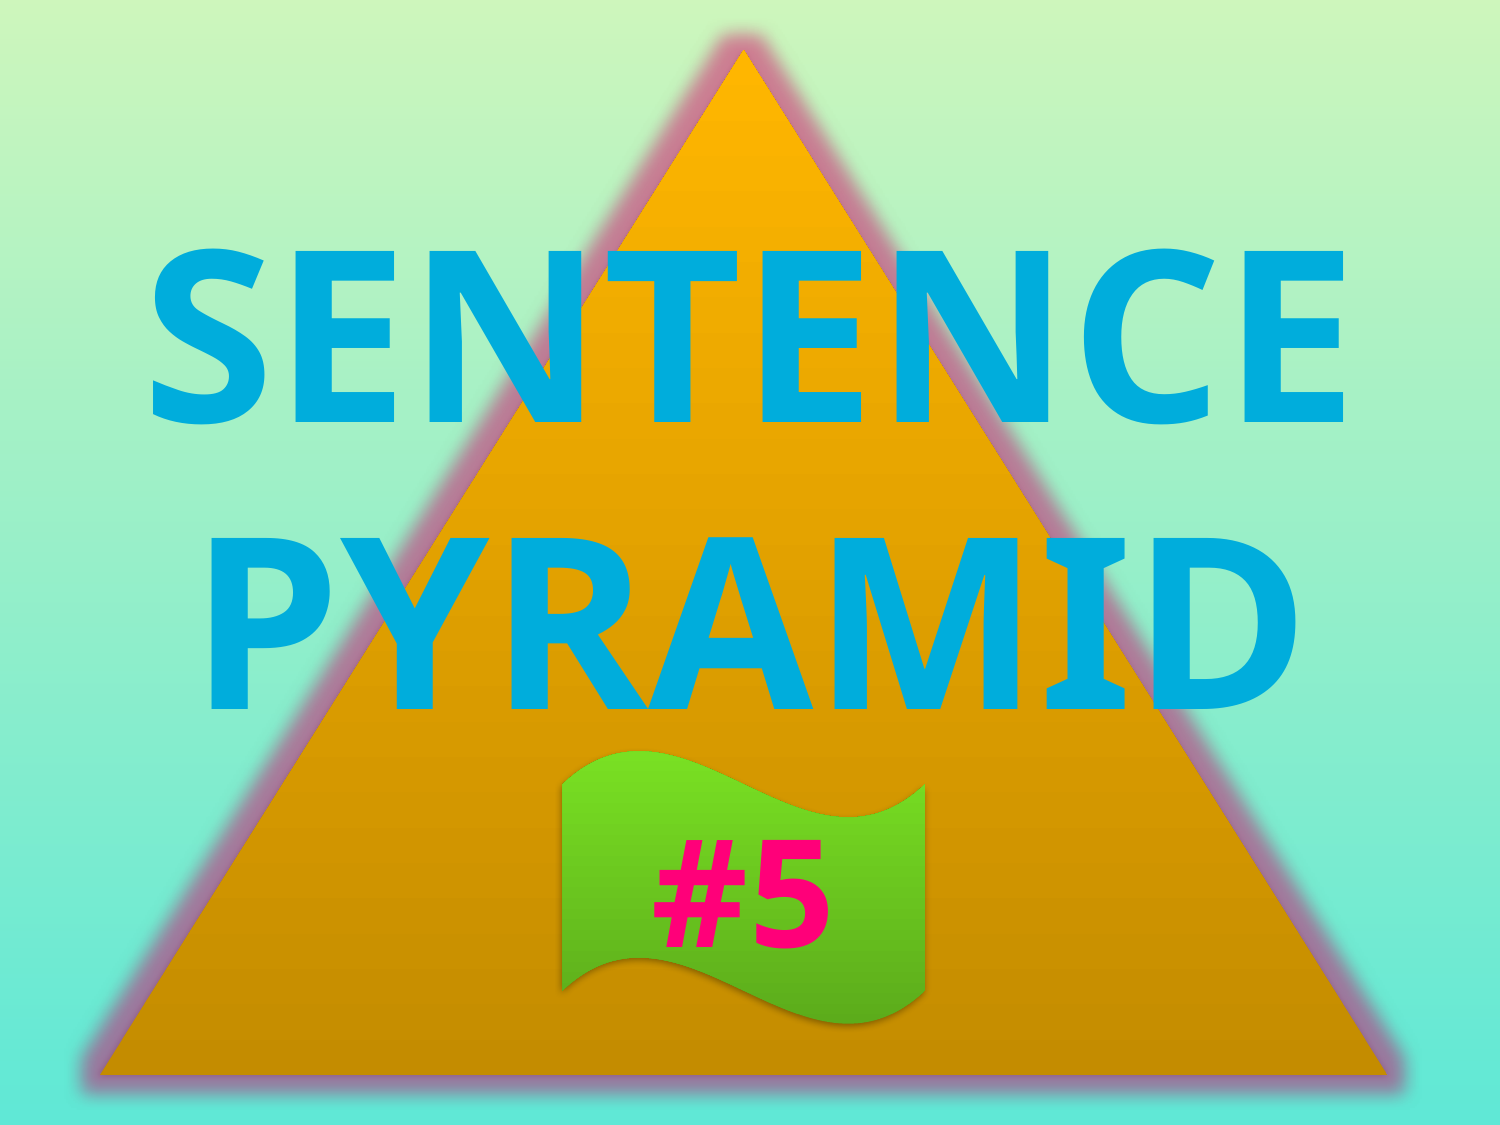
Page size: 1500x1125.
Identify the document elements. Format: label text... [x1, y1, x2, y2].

text_box [99, 591, 1388, 1076]
text_box [555, 50, 932, 349]
title Sentence Pyramid [112, 349, 1388, 591]
text_box #5 [562, 751, 925, 1024]
